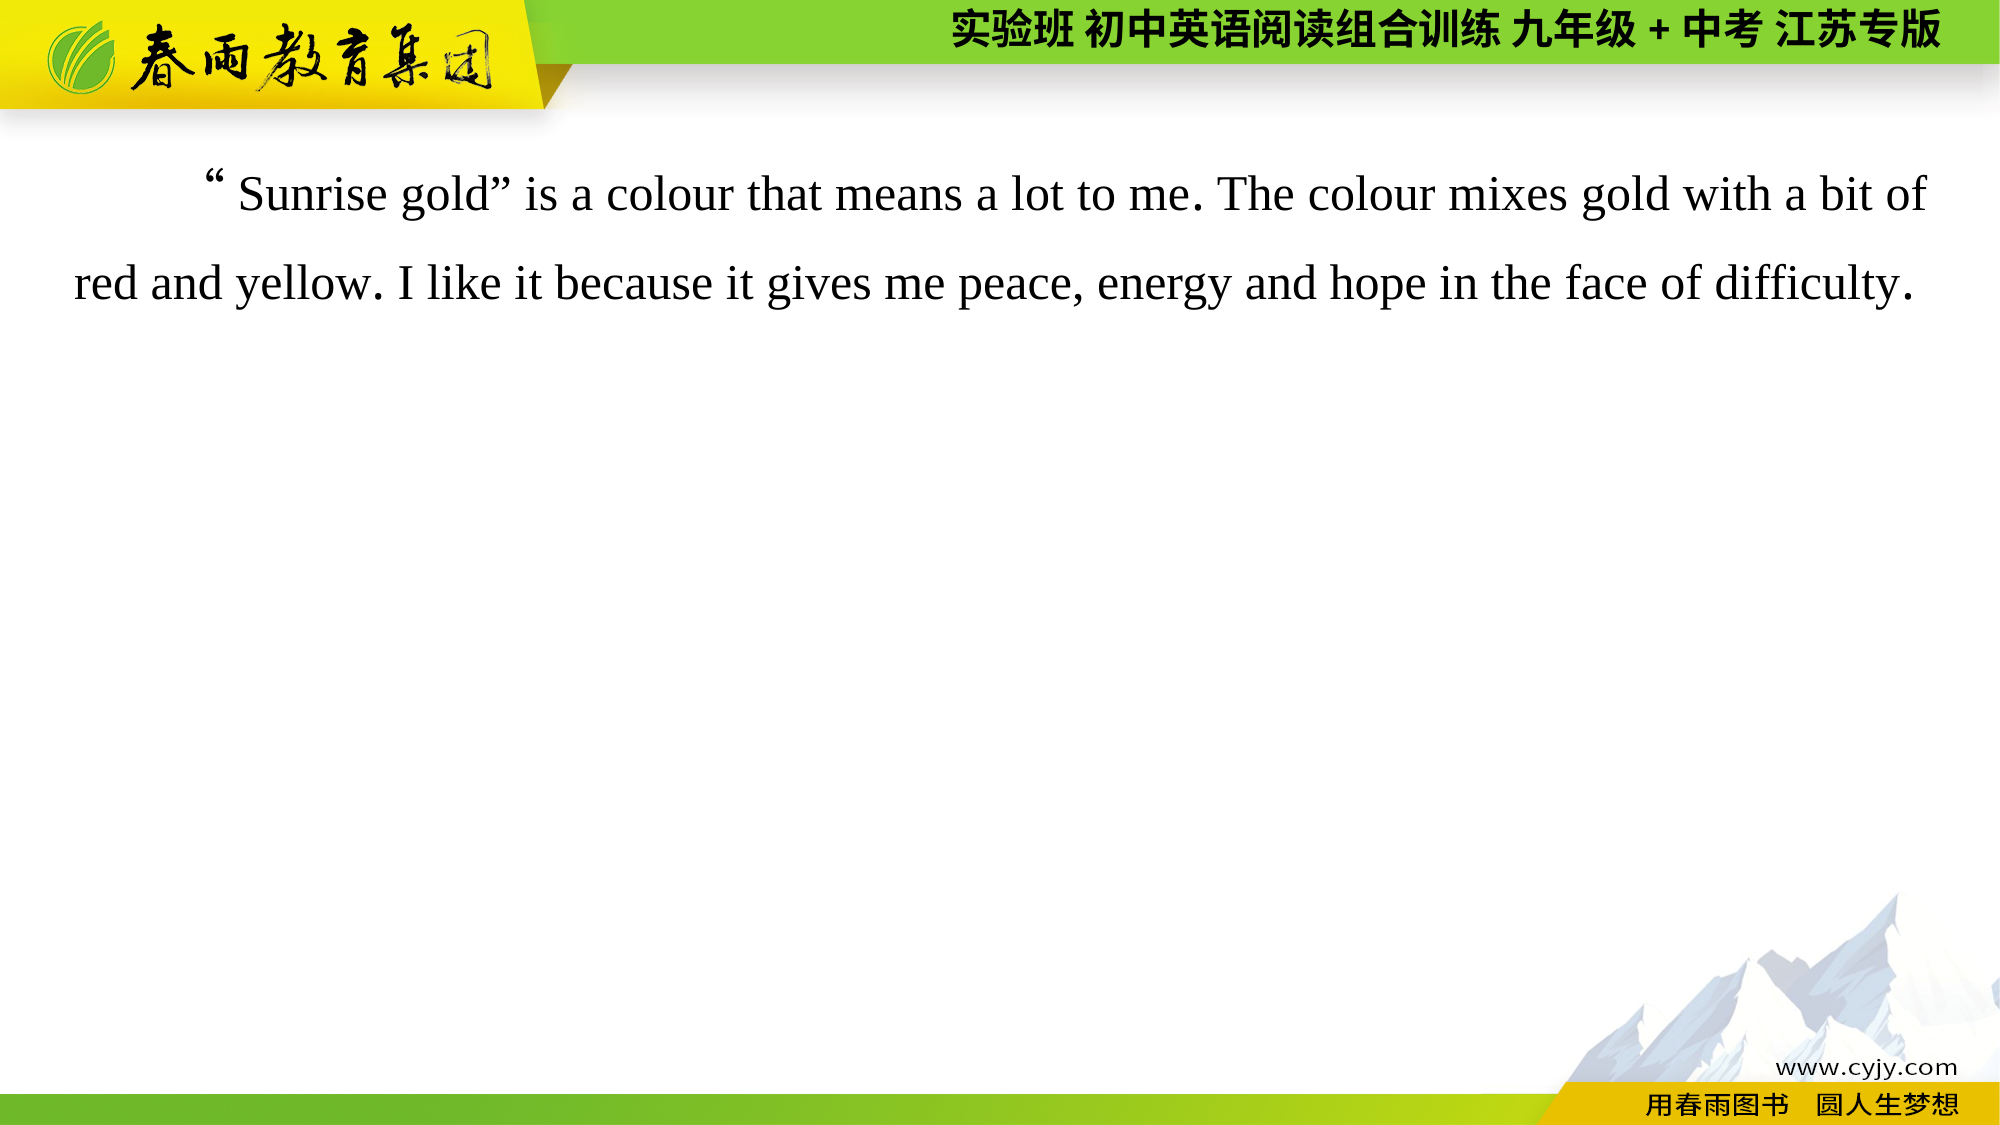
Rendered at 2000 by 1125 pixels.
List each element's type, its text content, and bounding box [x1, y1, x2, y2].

picture [0, 0, 2000, 1125]
list “Sunrise gold” is a colour that means a lot to me. The colour mixes gold with a bit of red and yellow. I like it because it gives me peace, energy and hope in the face of difficulty. [59, 122, 1944, 399]
